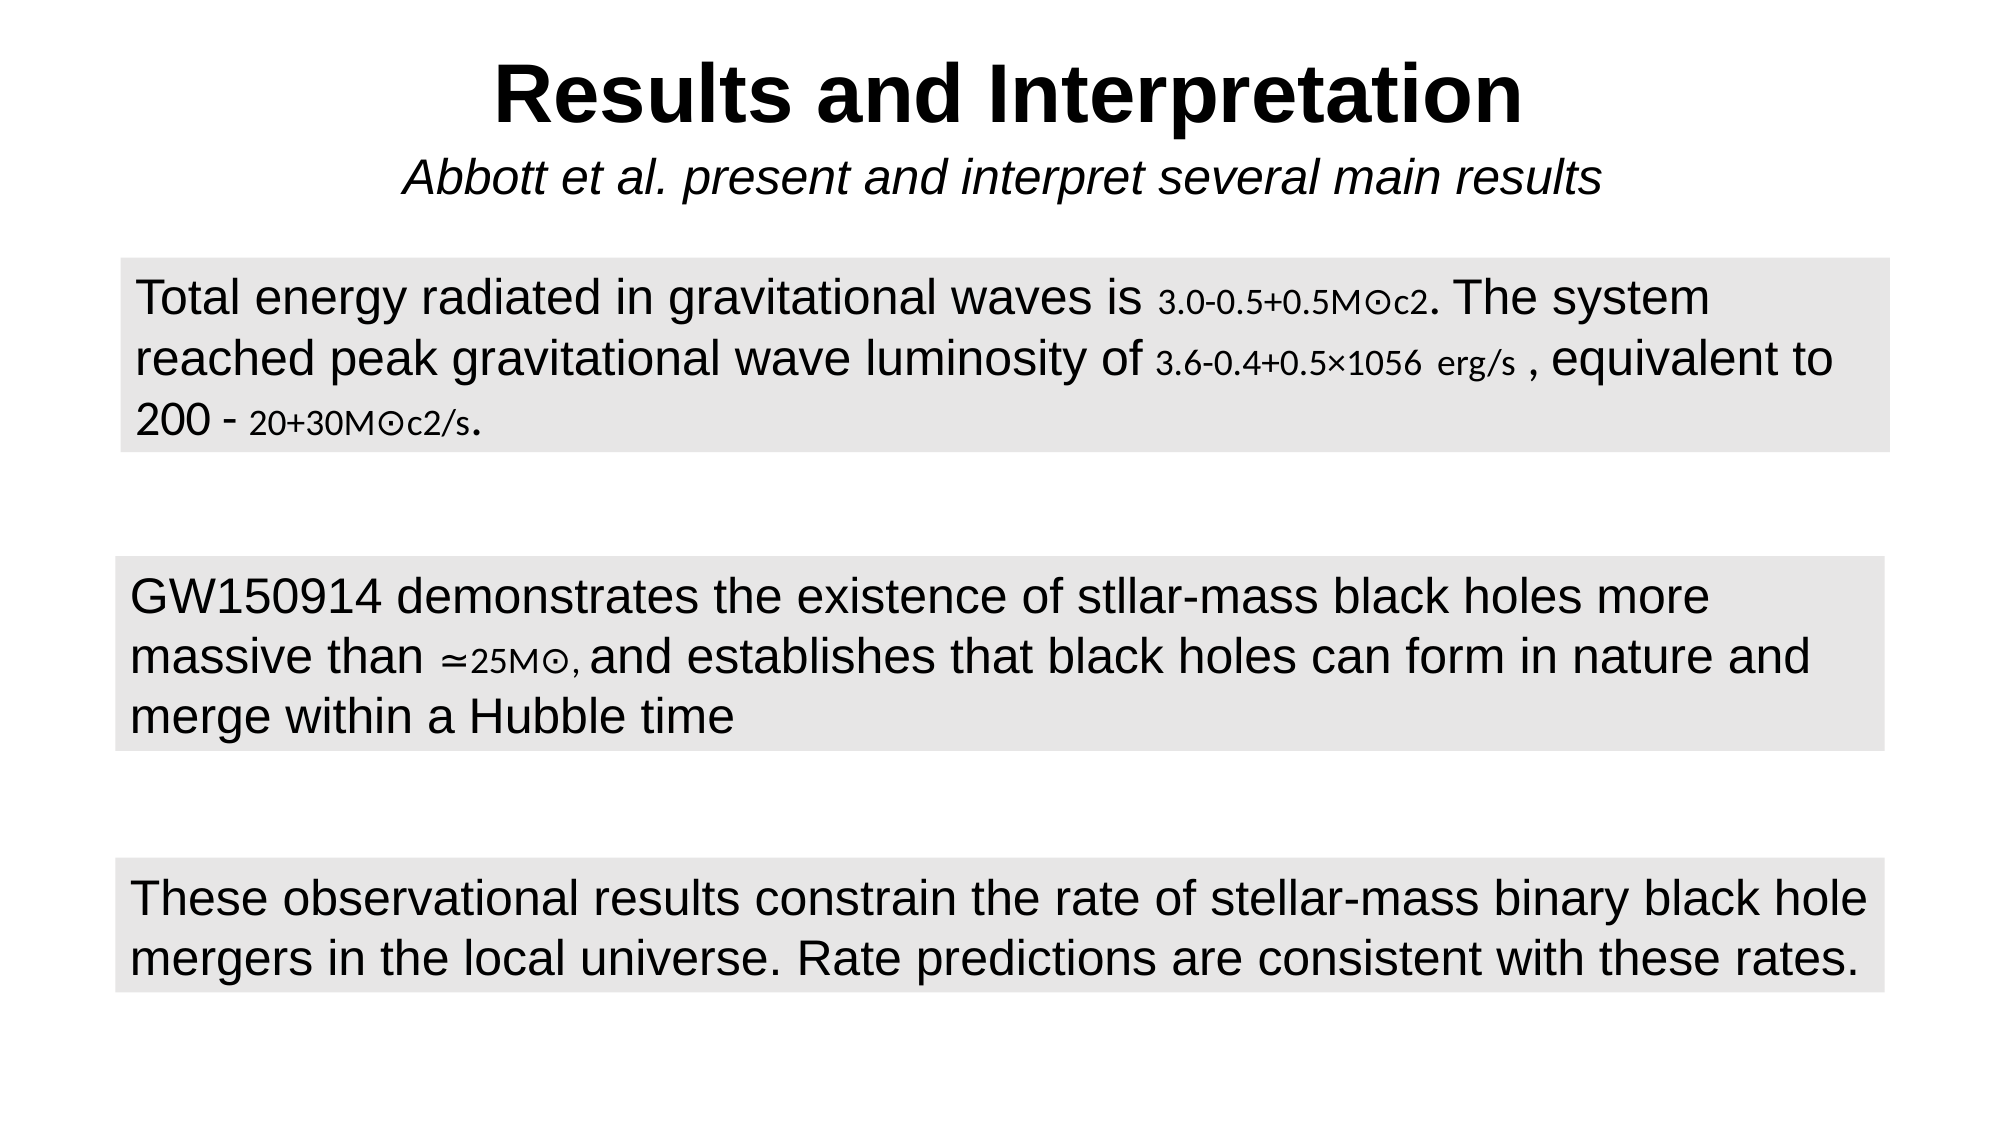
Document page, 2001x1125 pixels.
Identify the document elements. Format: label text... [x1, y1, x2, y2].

text_box Total energy radiated in gravitational waves is 3.0-0.5+0.5M⊙c2. The system reached peak gravitational wave luminosity of 3.6-0.4+0.5×1056 erg/s , equivalent to 200 - 20+30M⊙c2/s. [120, 257, 1890, 453]
text_box Abbott et al. present and interpret several main results [64, 136, 1942, 212]
text_box These observational results constrain the rate of stellar-mass binary black hole mergers in the local universe. Rate predictions are consistent with these rates. [115, 857, 1885, 993]
text_box GW150914 demonstrates the existence of stllar-mass black holes more massive than ≃25M⊙, and establishes that black holes can form in nature and merge within a Hubble time [115, 556, 1885, 751]
text_box Results and Interpretation [176, 43, 1843, 136]
